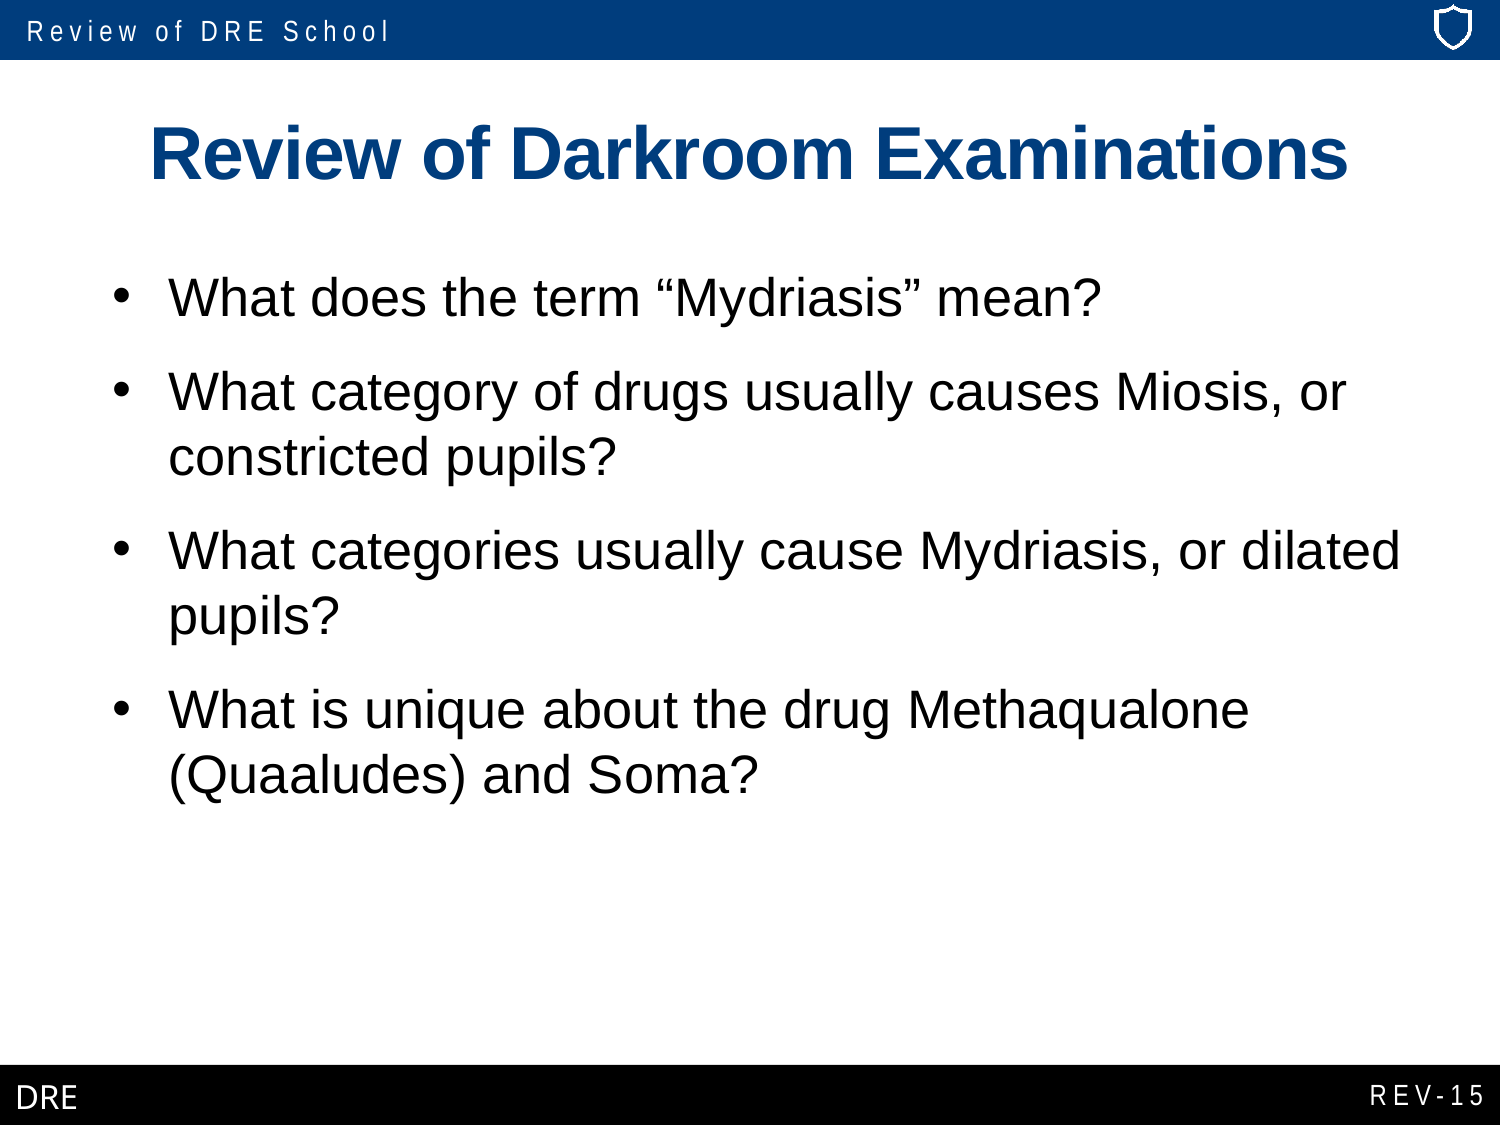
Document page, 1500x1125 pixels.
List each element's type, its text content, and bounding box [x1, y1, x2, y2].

picture [1434, 4, 1472, 50]
slide_number REV-15 [1218, 1063, 1499, 1124]
title Review of Darkroom Examinations [75, 75, 1425, 225]
list What does the term “Mydriasis” mean? What category of drugs usually causes Miosis, or constricted pupils? What categories usually cause Mydriasis, or dilated pupils? What is unique about the drug Methaqualone (Quaaludes) and Soma? [75, 254, 1425, 1005]
